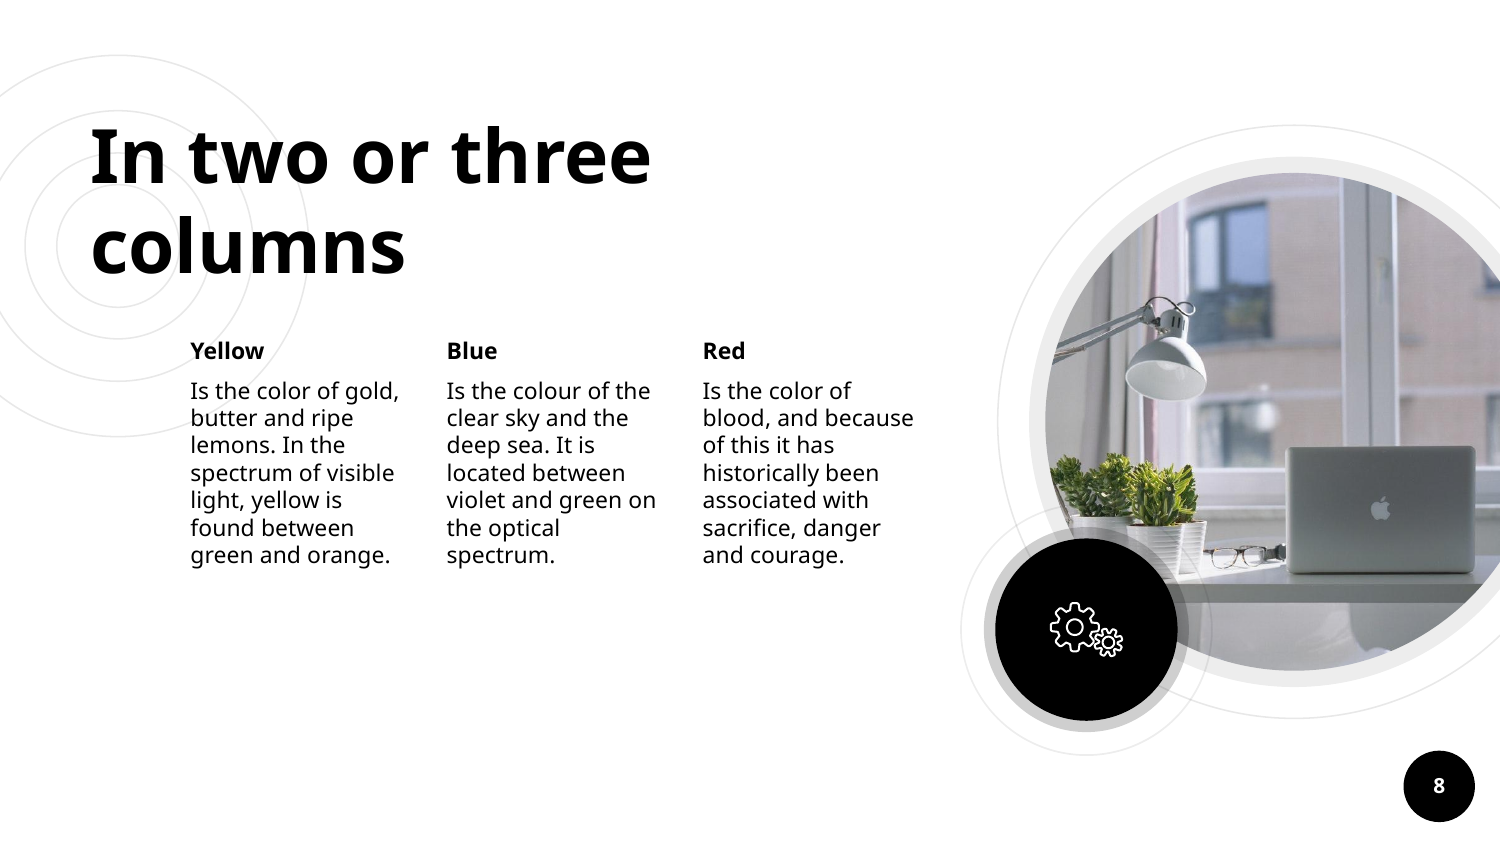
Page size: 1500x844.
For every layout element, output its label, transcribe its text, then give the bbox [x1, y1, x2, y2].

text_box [959, 503, 1213, 757]
picture [1045, 172, 1500, 671]
list Yellow Is the color of gold, butter and ripe lemons. In the spectrum of visible light, yellow is found between green and orange. [175, 321, 420, 751]
title In two or three columns [75, 191, 932, 304]
slide_number 8 [1403, 750, 1475, 823]
list Red Is the color of blood, and because of this it has historically been associated with sacrifice, danger and courage. [687, 321, 932, 751]
list Blue Is the colour of the clear sky and the deep sea. It is located between violet and green on the optical spectrum. [431, 321, 676, 751]
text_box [1050, 602, 1123, 657]
